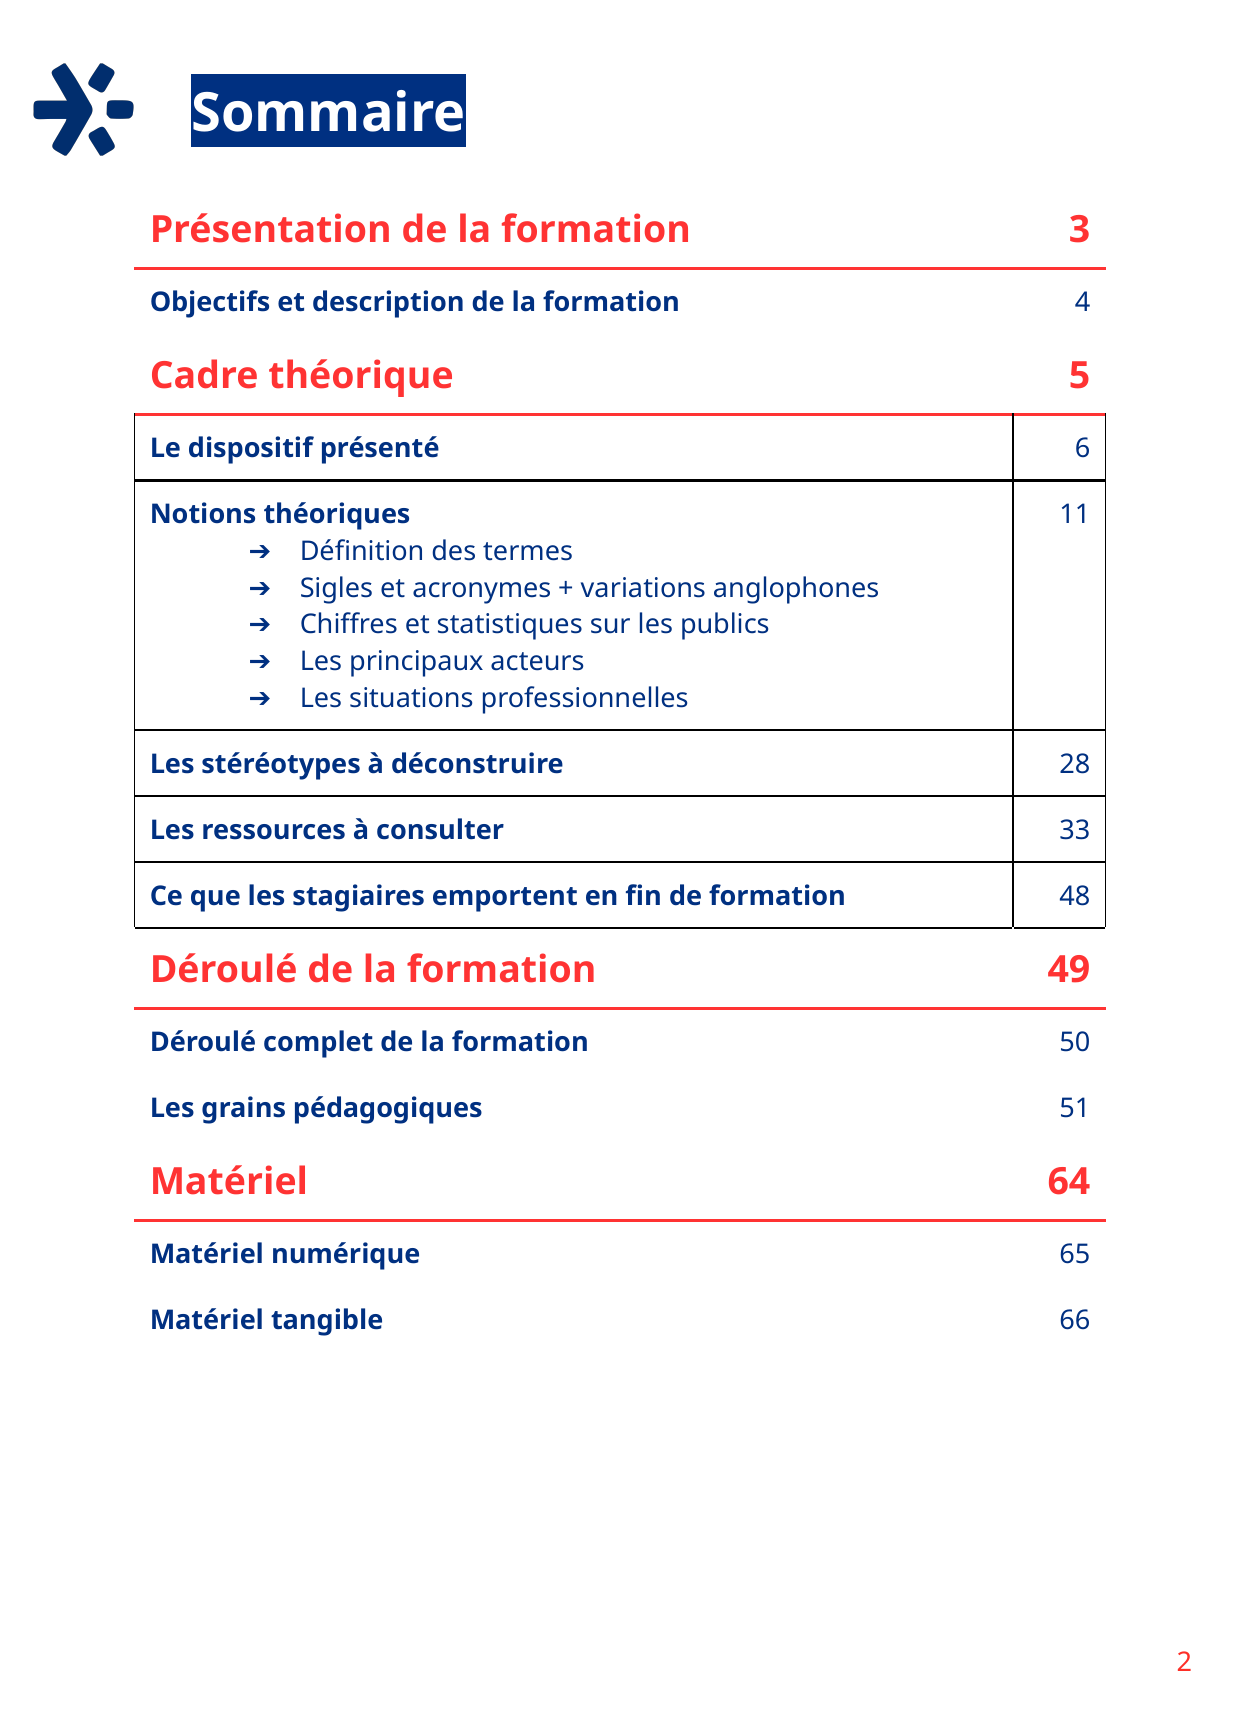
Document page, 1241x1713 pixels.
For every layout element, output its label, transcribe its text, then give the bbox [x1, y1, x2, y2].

table_cell Notions théoriques Définition des termes Sigles et acronymes + variations anglophones Chiffres et statistiques sur les publics Les principaux acteurs Les situations professionnelles [135, 482, 1012, 729]
table_cell Les ressources à consulter [135, 797, 1012, 861]
table_cell 64 [1014, 1141, 1105, 1219]
table_cell Matériel numérique [135, 1222, 1012, 1286]
table_cell Objectifs et description de la formation [135, 270, 1012, 334]
table_cell 66 [1014, 1287, 1105, 1352]
table_cell Matériel tangible [135, 1287, 1012, 1352]
text_box Sommaire [185, 71, 1241, 148]
table_cell Les grains pédagogiques [135, 1075, 1012, 1140]
table_cell 49 [1014, 929, 1105, 1007]
table_cell 5 [1014, 335, 1105, 413]
table_cell 4 [1014, 270, 1105, 334]
table_header Présentation de la formation [135, 189, 1012, 267]
table_cell 33 [1014, 797, 1105, 861]
table_cell Les stéréotypes à déconstruire [135, 731, 1012, 795]
table_cell 65 [1014, 1222, 1105, 1286]
table_cell Le dispositif présenté [135, 416, 1012, 479]
table_cell 6 [1014, 416, 1105, 479]
table_cell Déroulé complet de la formation [135, 1010, 1012, 1074]
picture [32, 61, 135, 157]
table_cell 11 [1014, 482, 1105, 729]
slide_number ‹#› [1136, 1621, 1211, 1705]
table_cell Ce que les stagiaires emportent en fin de formation [135, 863, 1012, 927]
table_cell 48 [1014, 863, 1105, 927]
table_cell Déroulé de la formation [135, 929, 1012, 1007]
table_cell 28 [1014, 731, 1105, 795]
table_cell Cadre théorique [135, 335, 1012, 413]
table_cell 50 [1014, 1010, 1105, 1074]
table_header 3 [1014, 189, 1105, 267]
table_cell 51 [1014, 1075, 1105, 1140]
table_cell Matériel [135, 1141, 1012, 1219]
